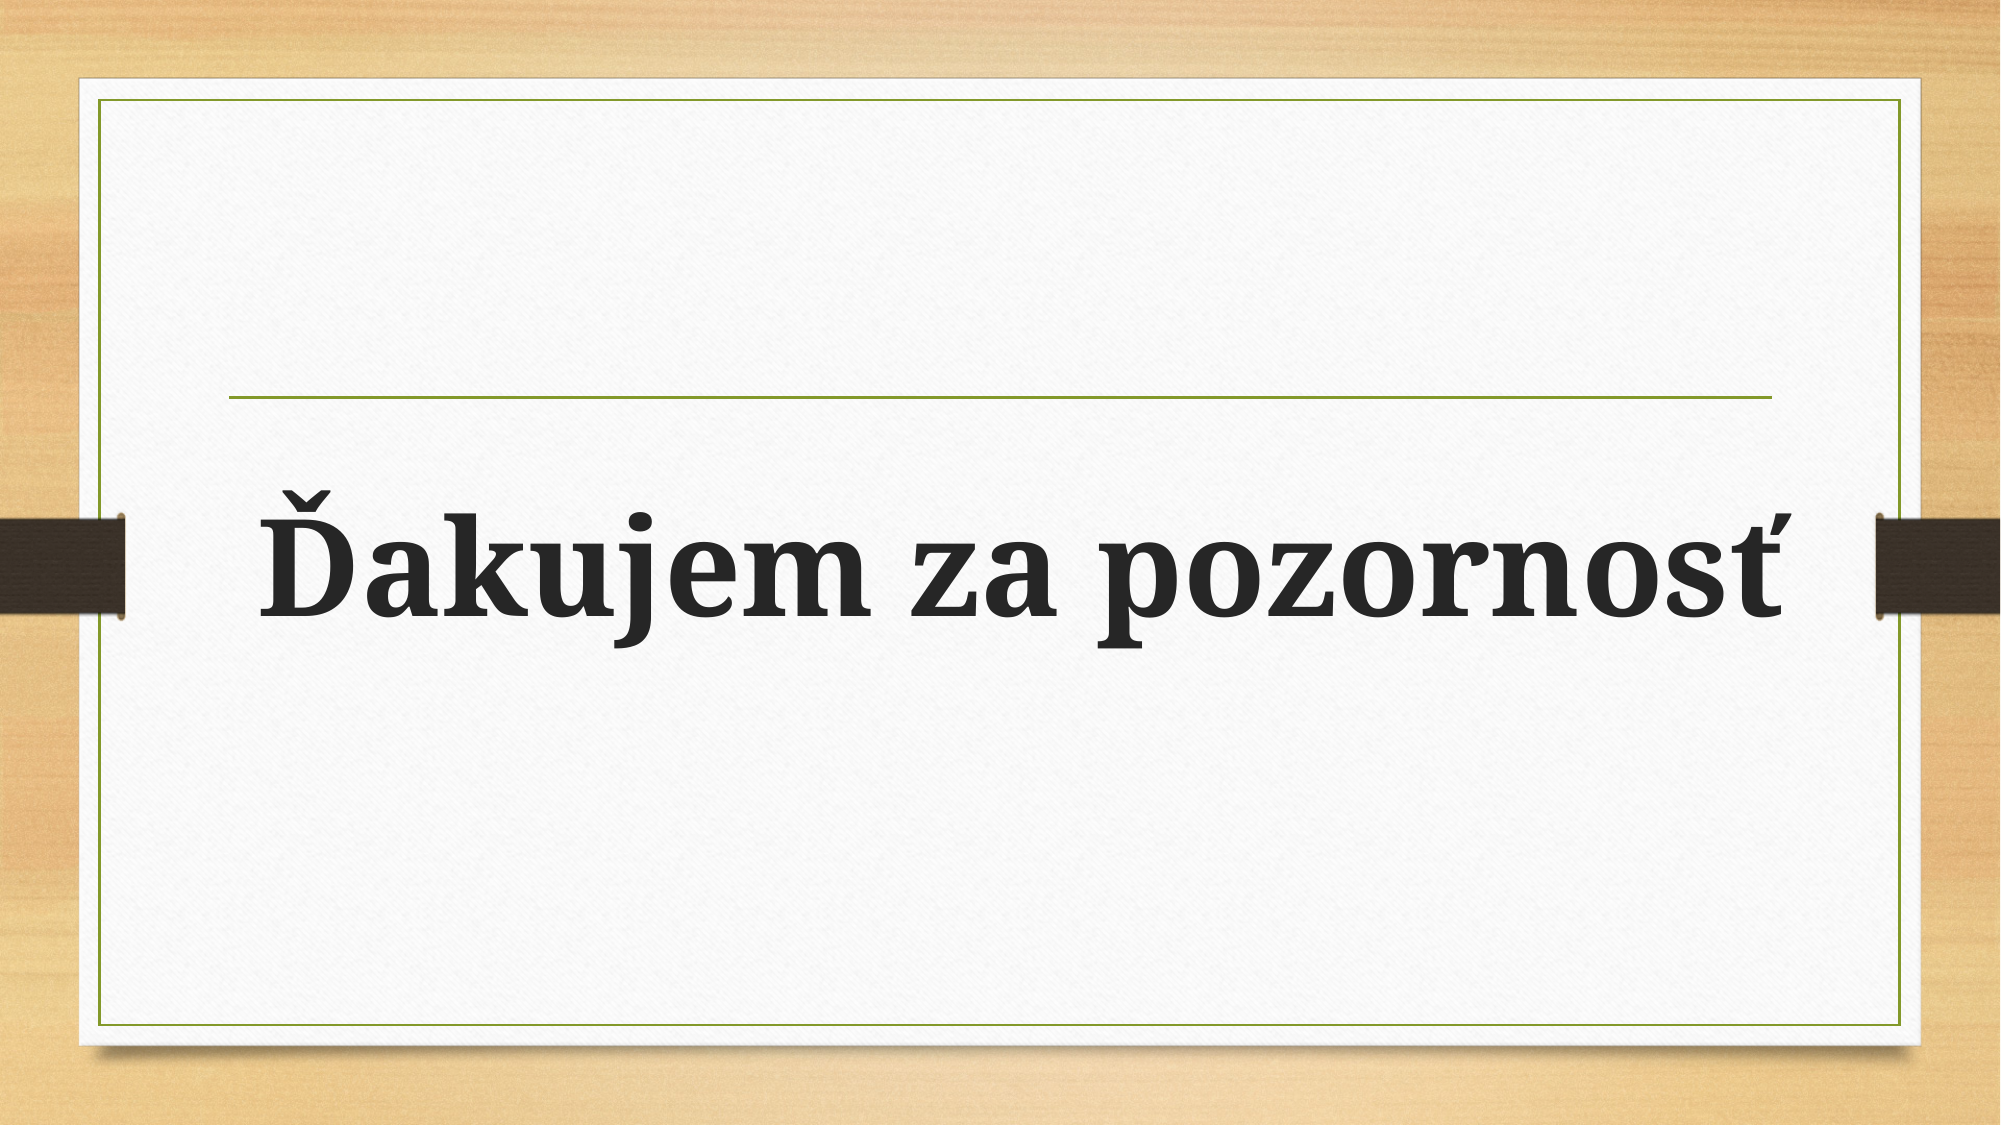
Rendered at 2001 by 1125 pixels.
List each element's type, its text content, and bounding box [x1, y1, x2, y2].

title Ďakujem za pozornosť [233, 455, 1809, 670]
picture [0, 0, 2001, 1125]
